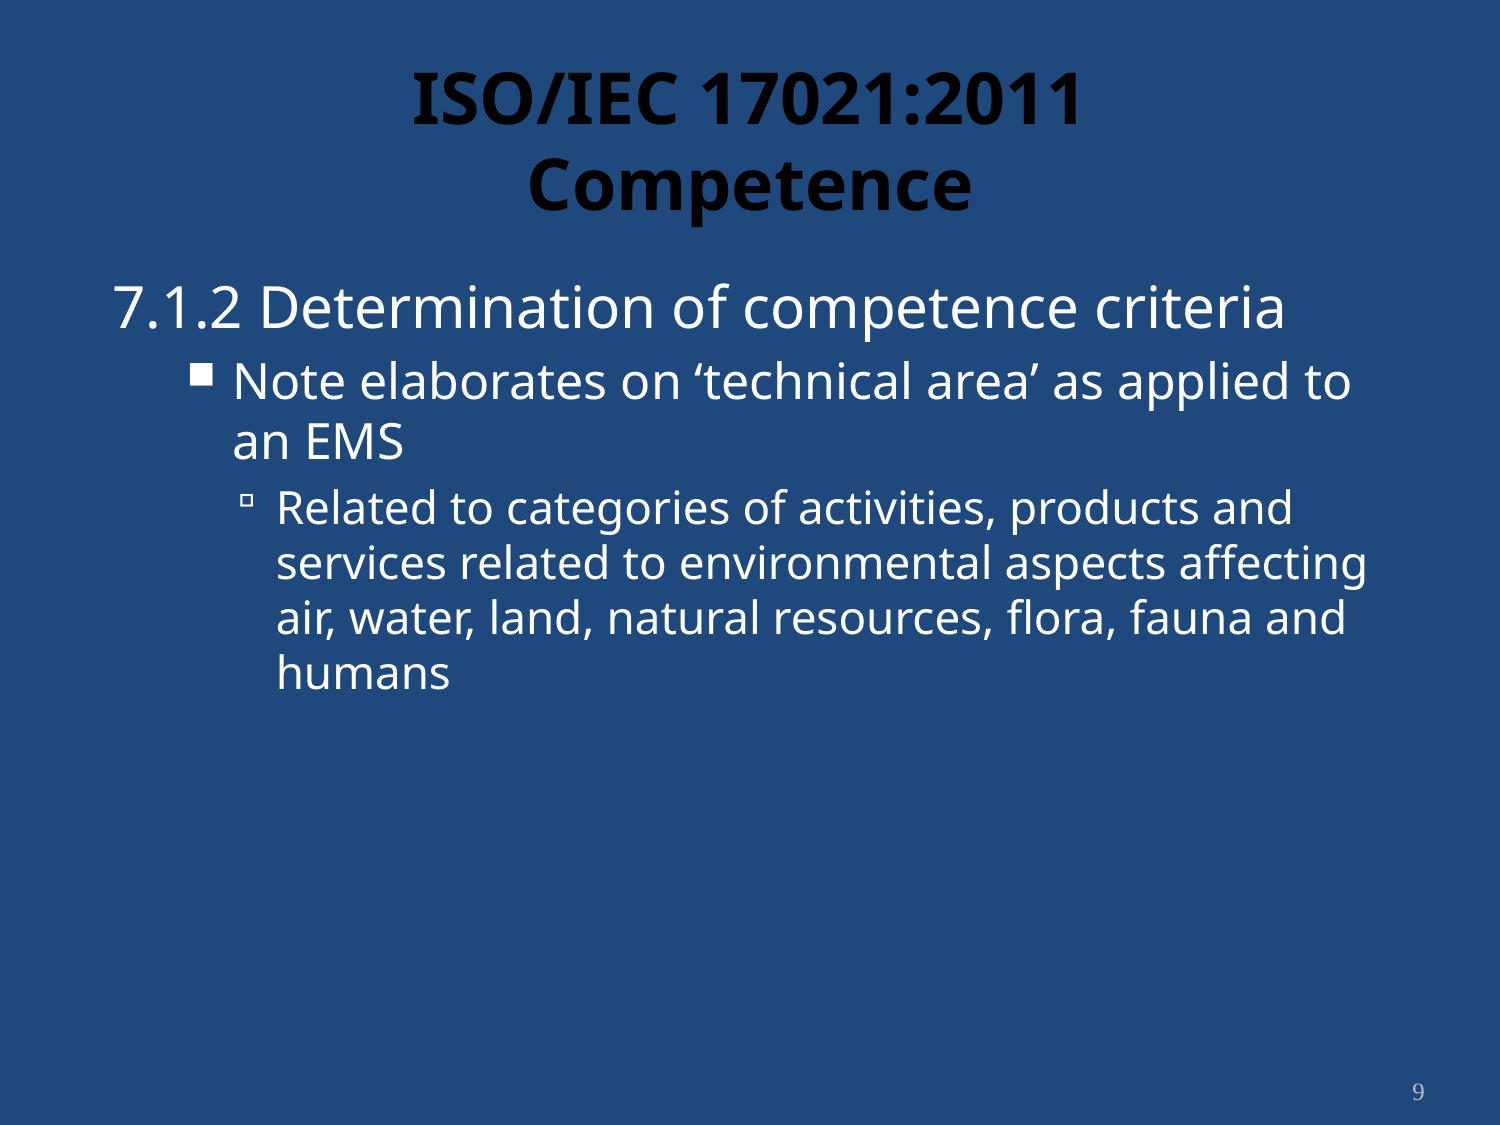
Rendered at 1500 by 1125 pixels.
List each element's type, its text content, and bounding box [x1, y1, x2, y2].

list 7.1.2 Determination of competence criteria Note elaborates on ‘technical area’ as applied to an EMS Related to categories of activities, products and services related to environmental aspects affecting air, water, land, natural resources, flora, fauna and humans [75, 262, 1425, 1035]
title ISO/IEC 17021:2011 Competence [75, 45, 1425, 233]
slide_number 9 [1299, 1052, 1425, 1113]
